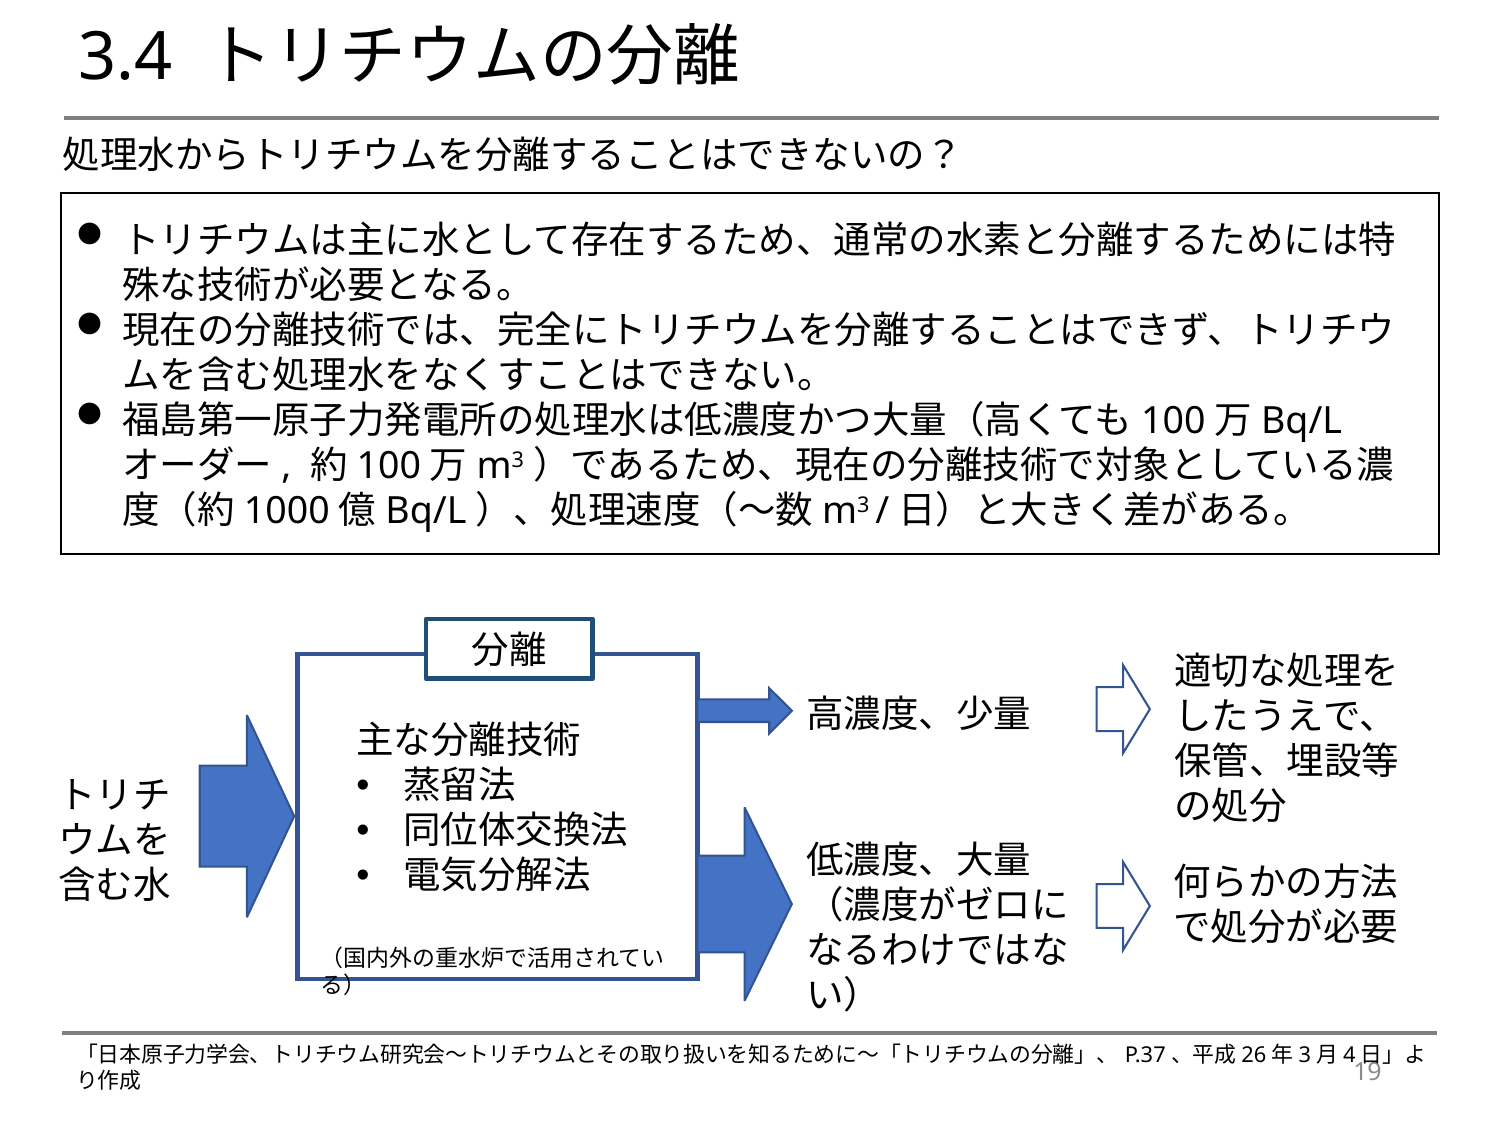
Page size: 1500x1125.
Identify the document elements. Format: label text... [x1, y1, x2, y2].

text_box トリチウムを含む水 [43, 763, 210, 913]
text_box [696, 806, 791, 1002]
text_box トリチウムは主に水として存在するため、通常の水素と分離するためには特殊な技術が必要となる。 現在の分離技術では、完全にトリチウムを分離することはできず、トリチウムを含む処理水をなくすことはできない。 福島第一原子力発電所の処理水は低濃度かつ大量（高くても100万Bq/Lオーダー, 約100万m3）であるため、現在の分離技術で対象としている濃度（約1000億Bq/L）、処理速度（～数m3 /日）と大きく差がある。 [60, 192, 1440, 555]
text_box 高濃度、少量 [791, 682, 1061, 743]
text_box 「日本原子力学会、トリチウム研究会～トリチウムとその取り扱いを知るために～「トリチウムの分離」、P.37、平成26年3月4日」より作成 [61, 1033, 1461, 1101]
text_box [296, 653, 698, 980]
text_box [1095, 661, 1152, 757]
text_box 主な分離技術 蒸留法 同位体交換法 電気分解法 [341, 709, 662, 904]
text_box [1095, 858, 1152, 954]
text_box [210, 714, 296, 918]
text_box 処理水からトリチウムを分離することはできないの？ [47, 129, 1423, 207]
text_box 適切な処理をしたうえで、保管、埋設等の処分 [1159, 639, 1430, 835]
text_box 分離 [426, 619, 593, 679]
text_box 低濃度、大量 （濃度がゼロになるわけではない） [791, 829, 1087, 1024]
title 3.4 トリチウムの分離 [63, 0, 1500, 116]
text_box （国内外の重水炉で活用されている） [305, 936, 702, 1006]
text_box [696, 685, 791, 736]
text_box 何らかの方法で処分が必要 [1158, 850, 1428, 955]
